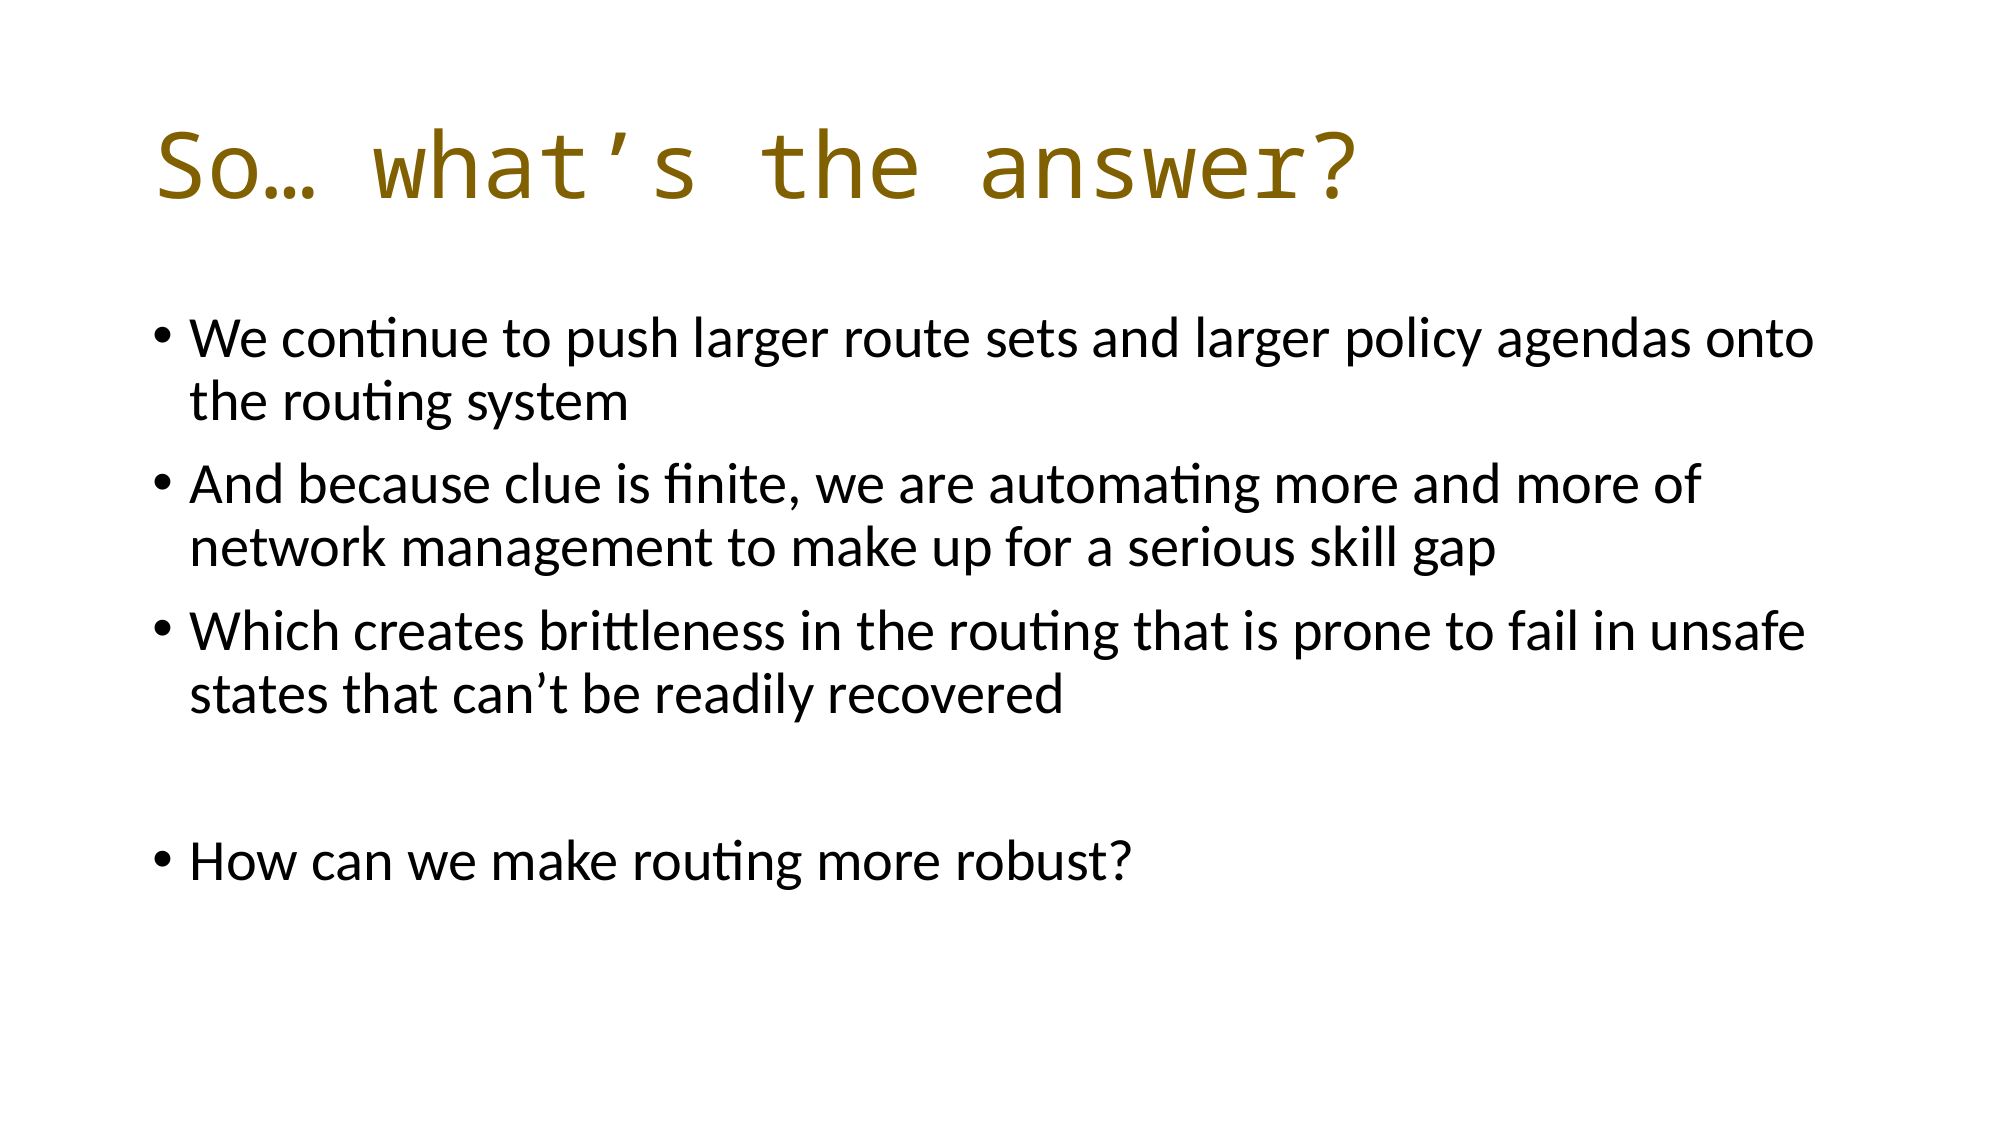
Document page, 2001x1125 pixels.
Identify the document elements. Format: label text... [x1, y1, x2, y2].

list We continue to push larger route sets and larger policy agendas onto the routing system And because clue is finite, we are automating more and more of network management to make up for a serious skill gap Which creates brittleness in the routing that is prone to fail in unsafe states that can’t be readily recovered How can we make routing more robust? [137, 299, 1863, 1014]
title So… what’s the answer? [137, 59, 1863, 278]
